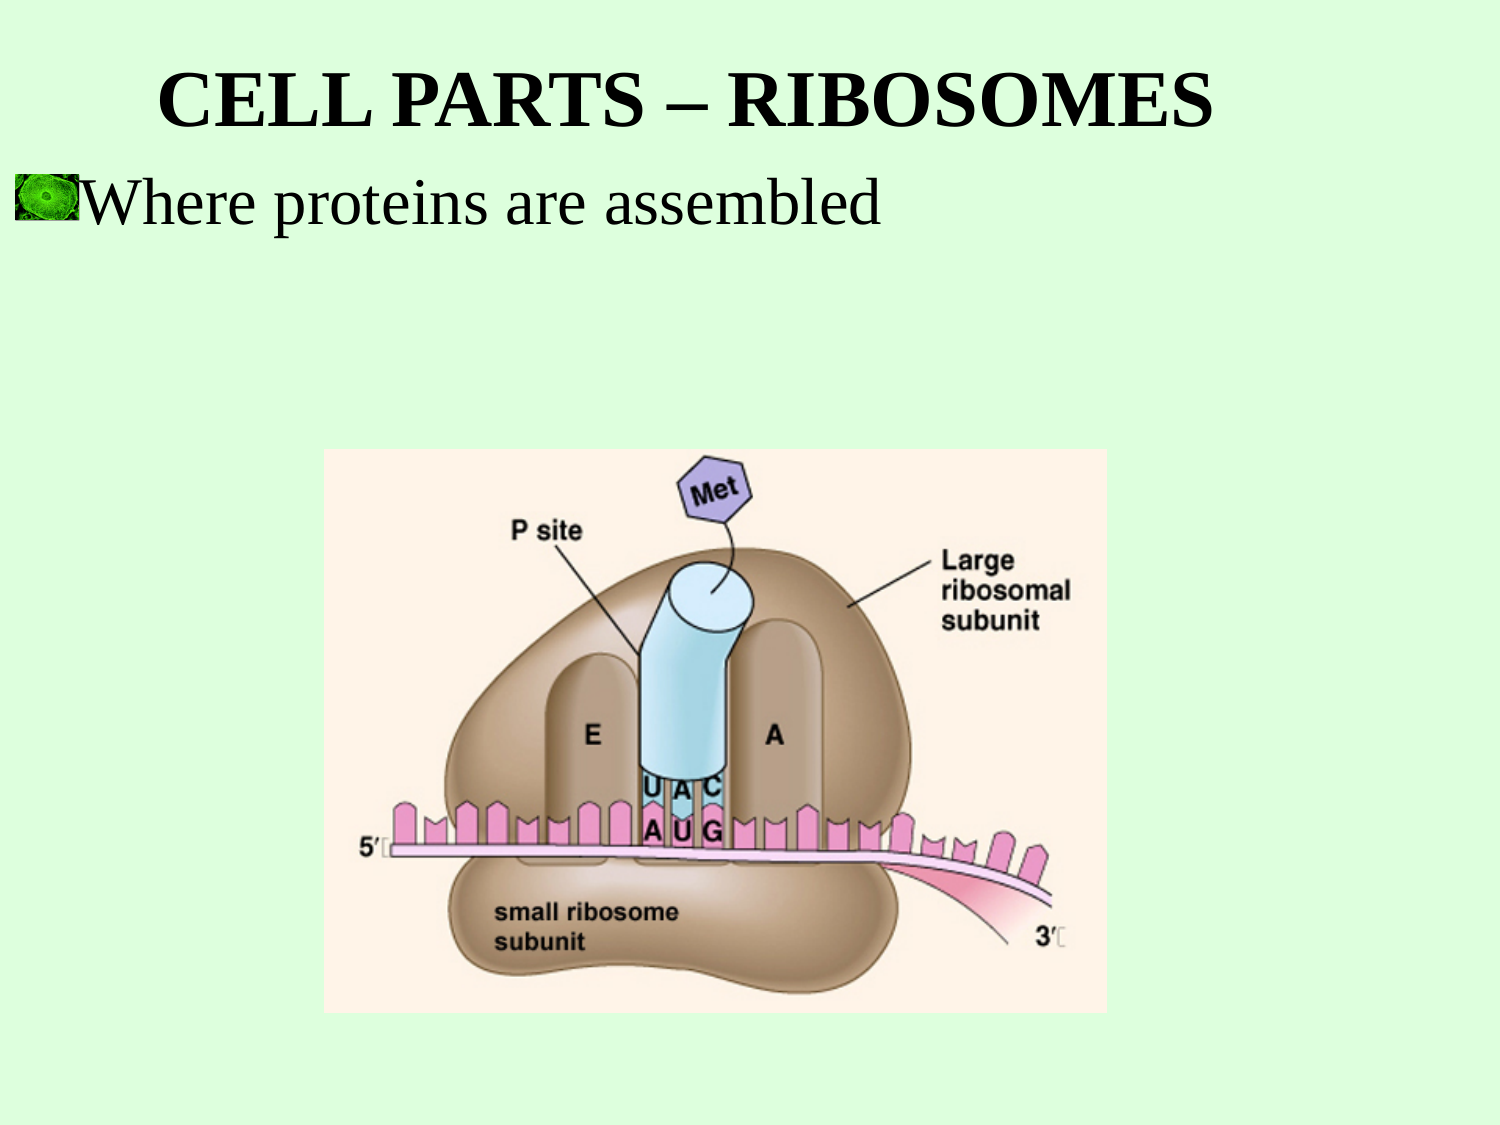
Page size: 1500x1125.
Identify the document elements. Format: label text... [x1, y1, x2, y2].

list Where proteins are assembled [0, 149, 1475, 475]
title CELL PARTS – RIBOSOMES [75, 0, 1425, 149]
picture [15, 174, 80, 221]
picture [324, 449, 1107, 1013]
